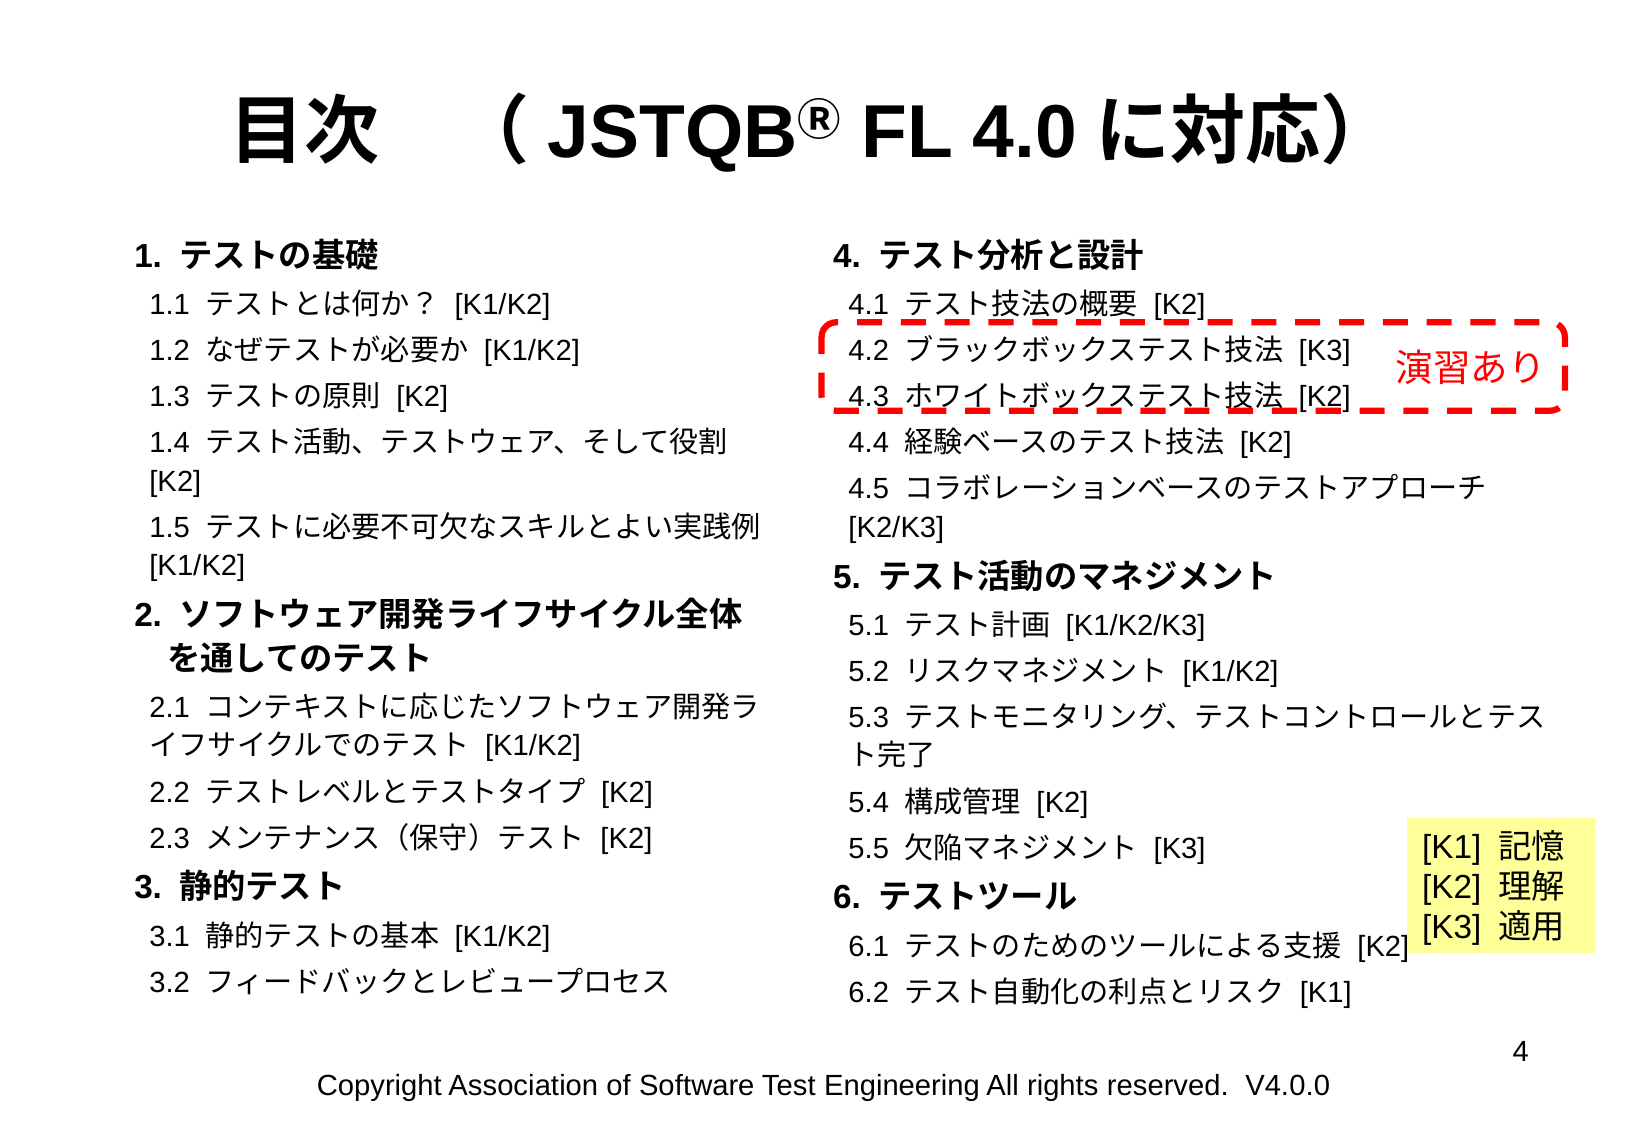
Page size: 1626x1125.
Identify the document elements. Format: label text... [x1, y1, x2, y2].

text_box 演習あり [821, 322, 1565, 411]
title 目次 （JSTQBⓇ FL 4.0に対応） [81, 52, 1544, 204]
text_box 1. テストの基礎 1.1 テストとは何か？ [K1/K2] 1.2 なぜテストが必要か [K1/K2] 1.3 テストの原則 [K2] 1.4 テスト活動、テストウェア、そして役割 [K2] 1.5 テストに必要不可欠なスキルとよい実践例[K1/K2] 2. ソフトウェア開発ライフサイクル全体 を通してのテスト 2.1 コンテキストに応じたソフトウェア開発ライフサイクルでのテスト [K1/K2] 2.2 テストレベルとテストタイプ [K2] 2.3 メンテナンス（保守）テスト [K2] 3. 静的テスト 3.1 静的テストの基本 [K1/K2] 3.2 フィードバックとレビュープロセス [119, 222, 802, 1006]
slide_number ‹#› [1164, 1024, 1544, 1103]
text_box 4. テスト分析と設計 4.1 テスト技法の概要 [K2] 4.2 ブラックボックステスト技法 [K3] 4.3 ホワイトボックステスト技法 [K2] 4.4 経験ベースのテスト技法 [K2] 4.5 コラボレーションベースのテストアプローチ [K2/K3] 5. テスト活動のマネジメント 5.1 テスト計画 [K1/K2/K3] 5.2 リスクマネジメント [K1/K2] 5.3 テストモニタリング、テストコントロールとテスト完了 5.4 構成管理 [K2] 5.5 欠陥マネジメント [K3] 6. テストツール 6.1 テストのためのツールによる支援 [K2] 6.2 テスト自動化の利点とリスク [K1] [818, 222, 1569, 1016]
text_box [K1] 記憶 [K2] 理解 [K3] 適用 [1407, 818, 1596, 953]
footer Copyright Association of Software Test Engineering All rights reserved. V4.0.0 [233, 1058, 1164, 1103]
